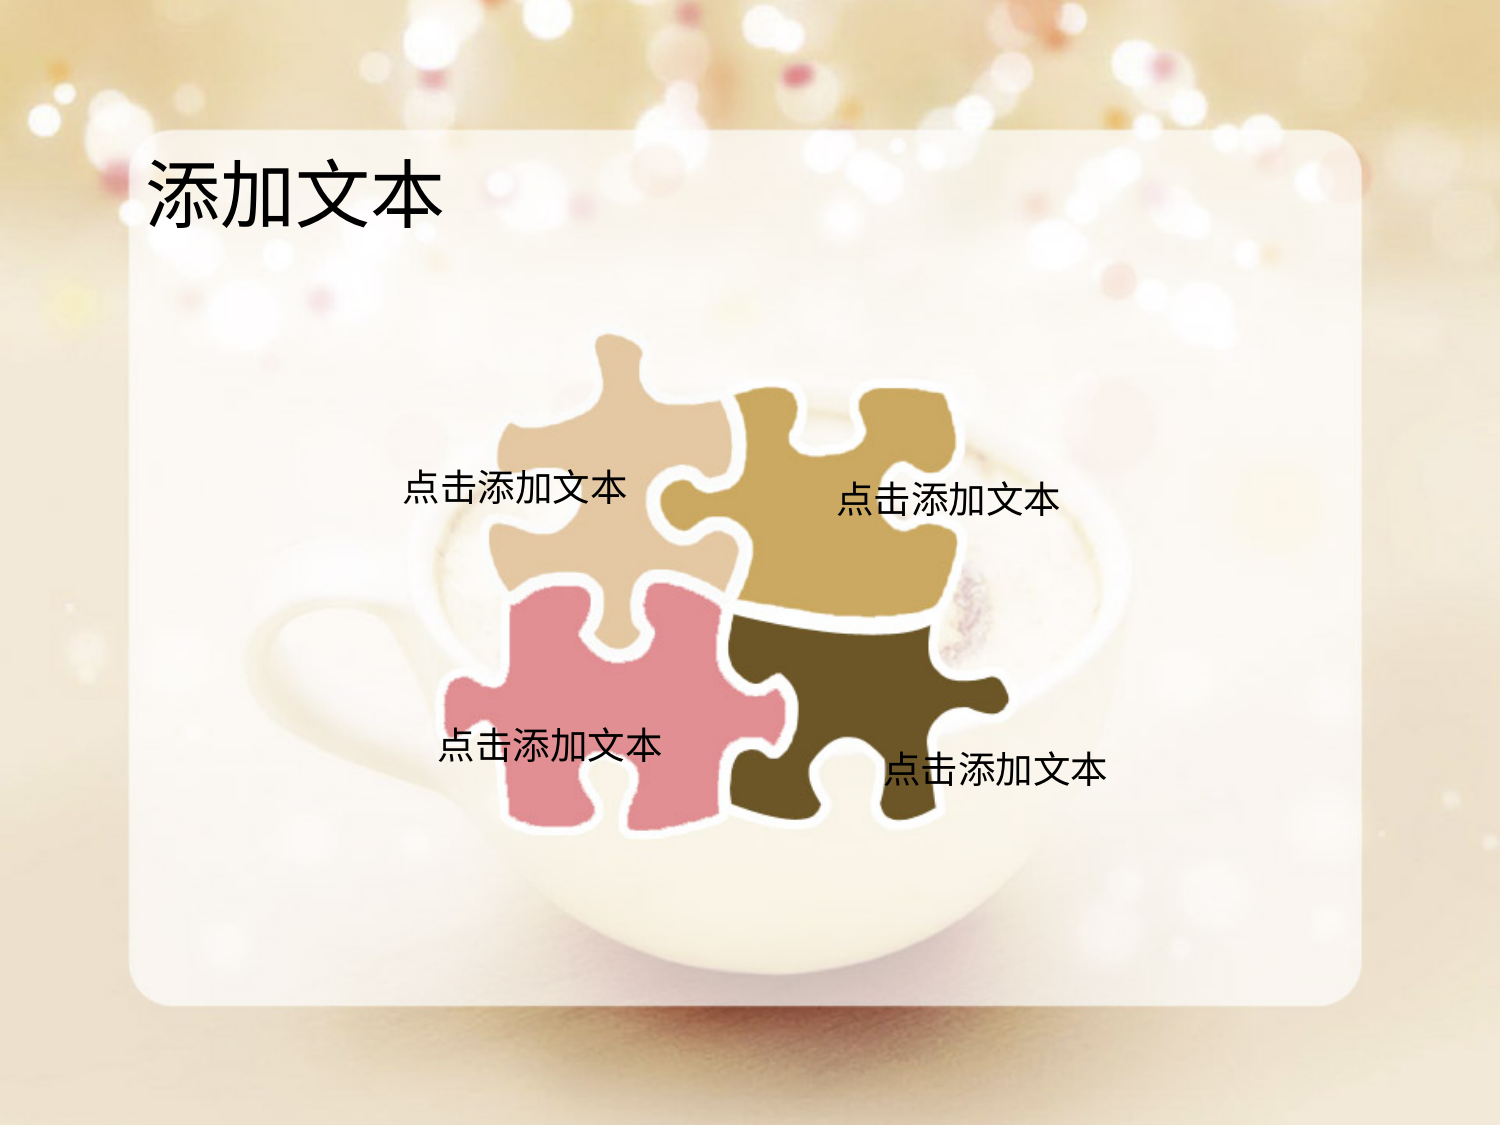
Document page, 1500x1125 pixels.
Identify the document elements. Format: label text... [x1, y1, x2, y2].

text_box 点击添加文本 [423, 714, 678, 775]
text_box 点击添加文本 [868, 738, 1124, 798]
text_box 添加文本 [130, 140, 461, 246]
text_box 点击添加文本 [821, 468, 1077, 529]
text_box 点击添加文本 [387, 456, 643, 517]
picture [0, 0, 1500, 1125]
